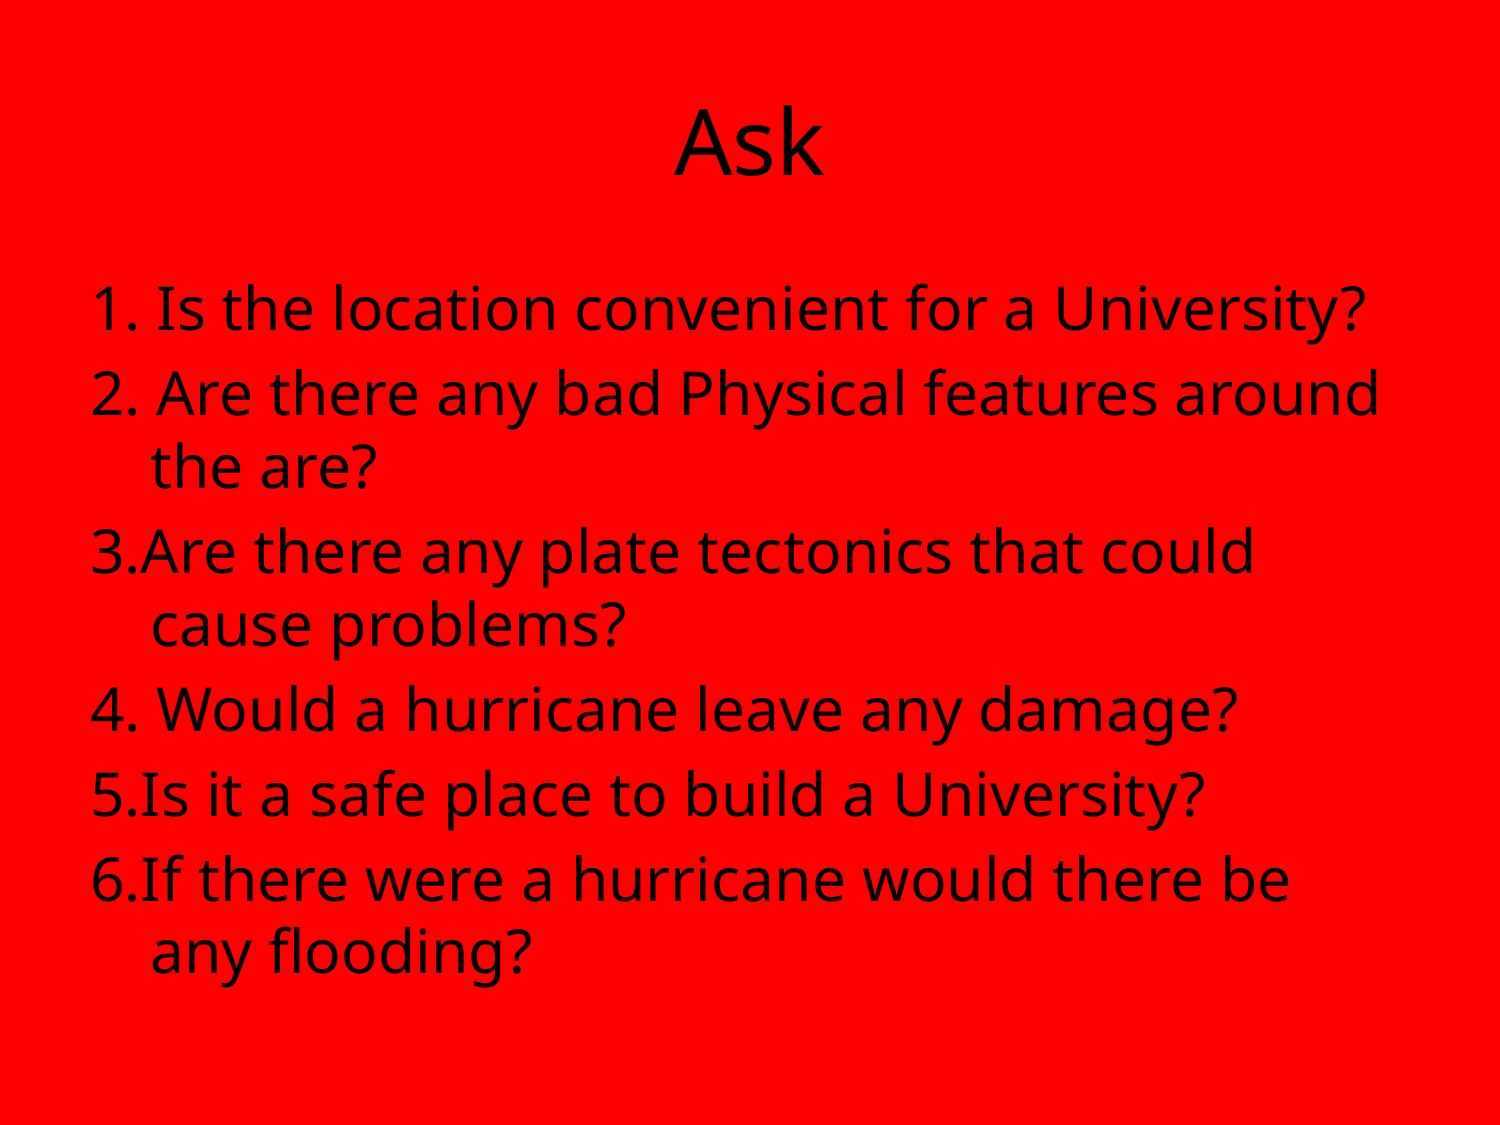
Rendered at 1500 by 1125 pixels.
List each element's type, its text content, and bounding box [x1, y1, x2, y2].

title Ask [75, 45, 1425, 233]
list 1. Is the location convenient for a University? 2. Are there any bad Physical features around the are? 3.Are there any plate tectonics that could cause problems? 4. Would a hurricane leave any damage? 5.Is it a safe place to build a University? 6.If there were a hurricane would there be any flooding? [75, 262, 1425, 1005]
